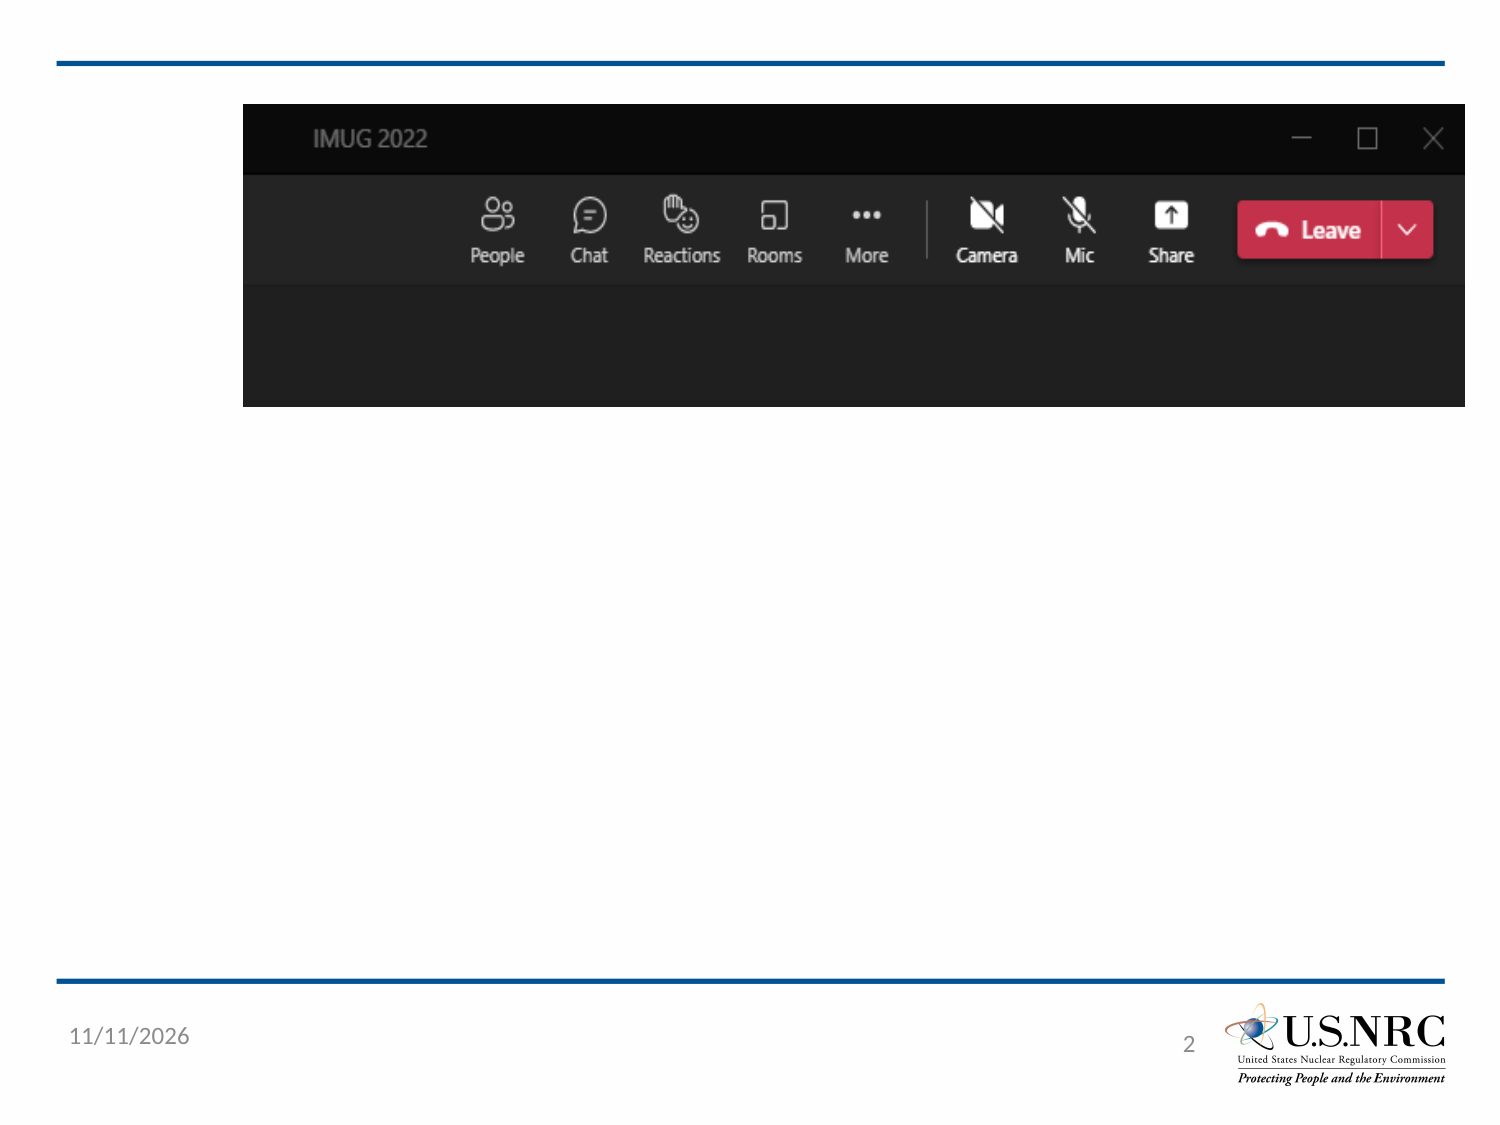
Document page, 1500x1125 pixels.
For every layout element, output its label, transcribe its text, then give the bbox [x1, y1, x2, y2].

picture [0, 0, 1500, 1125]
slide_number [53, 1004, 404, 1065]
slide_number 2 [1030, 1012, 1211, 1073]
